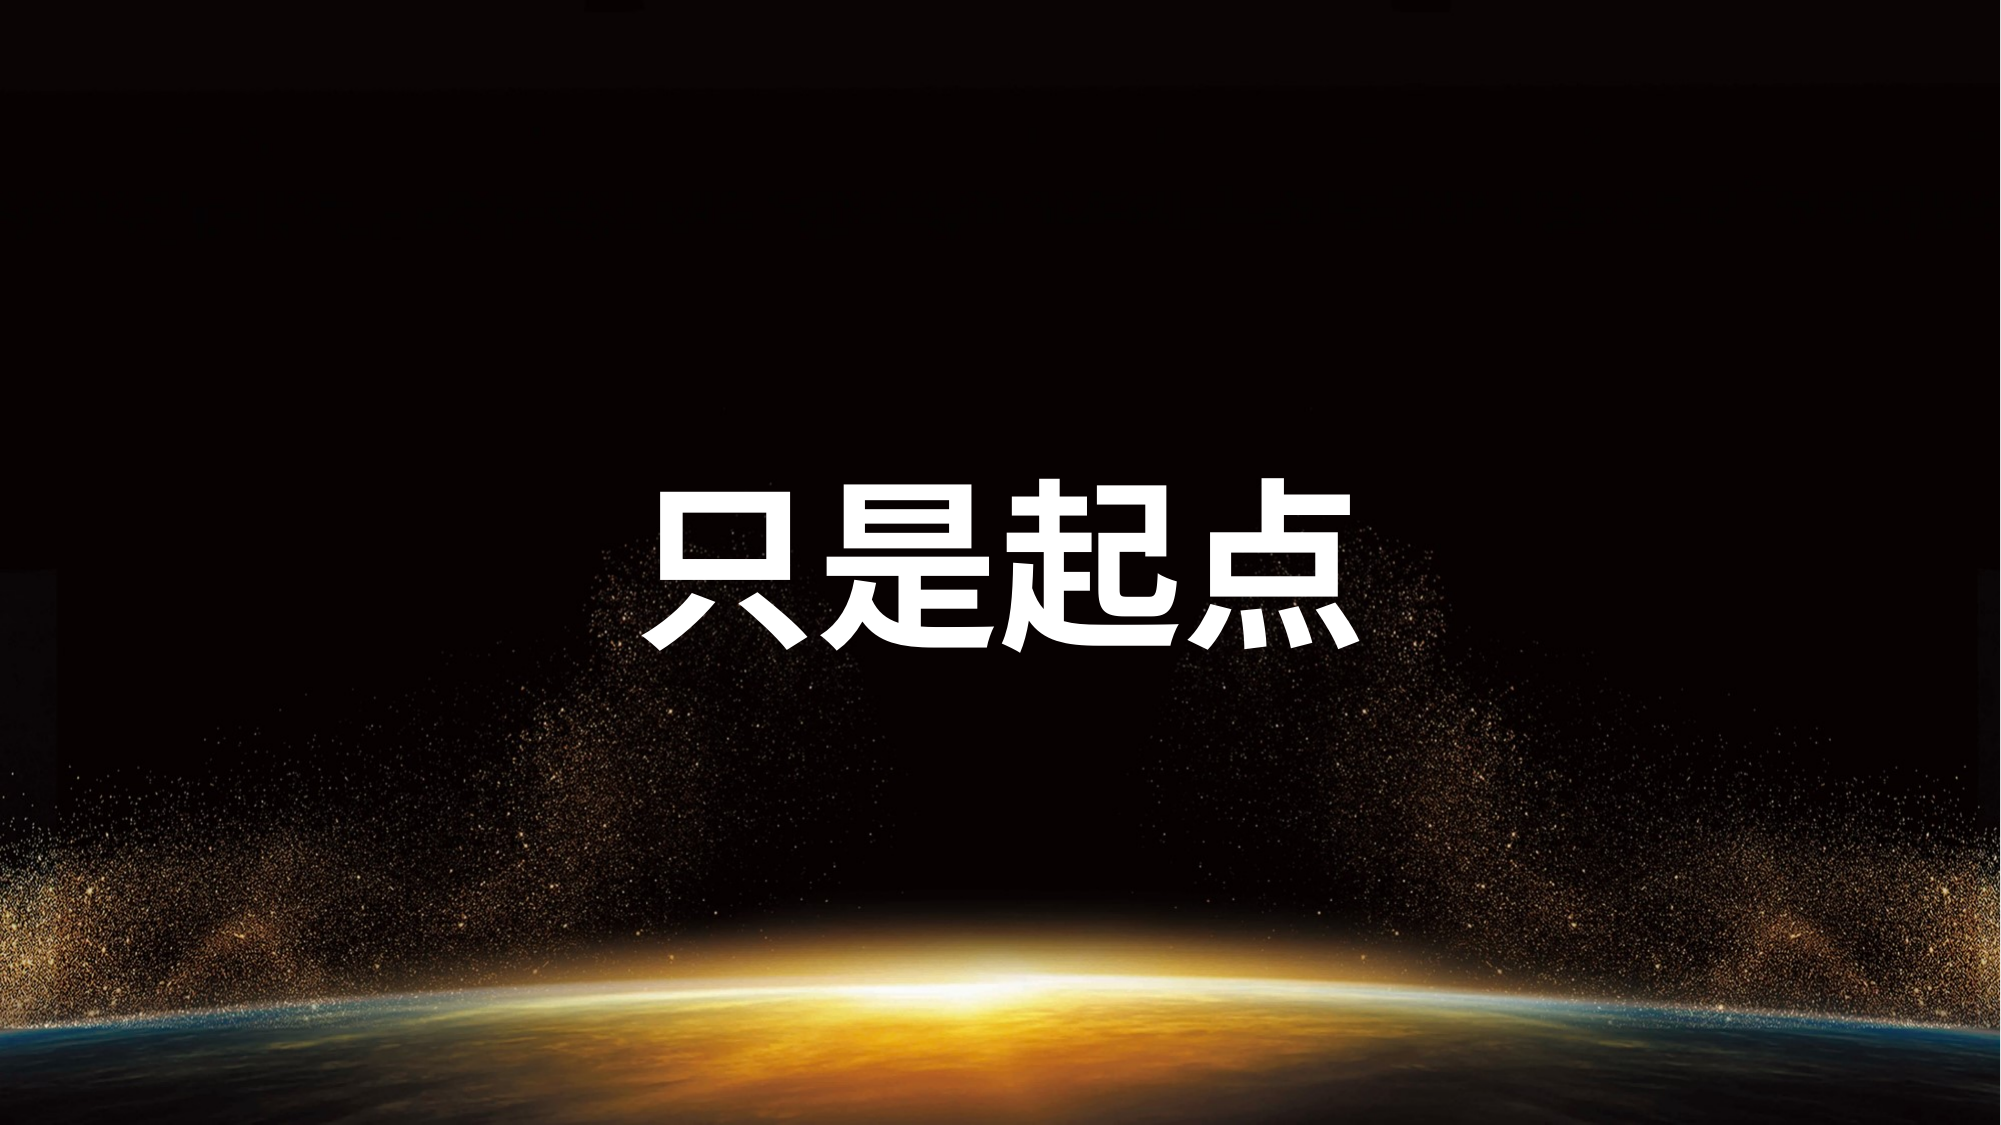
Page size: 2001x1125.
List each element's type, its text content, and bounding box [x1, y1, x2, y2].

text_box 只是起点 [618, 443, 1382, 679]
picture [0, 0, 2001, 1125]
